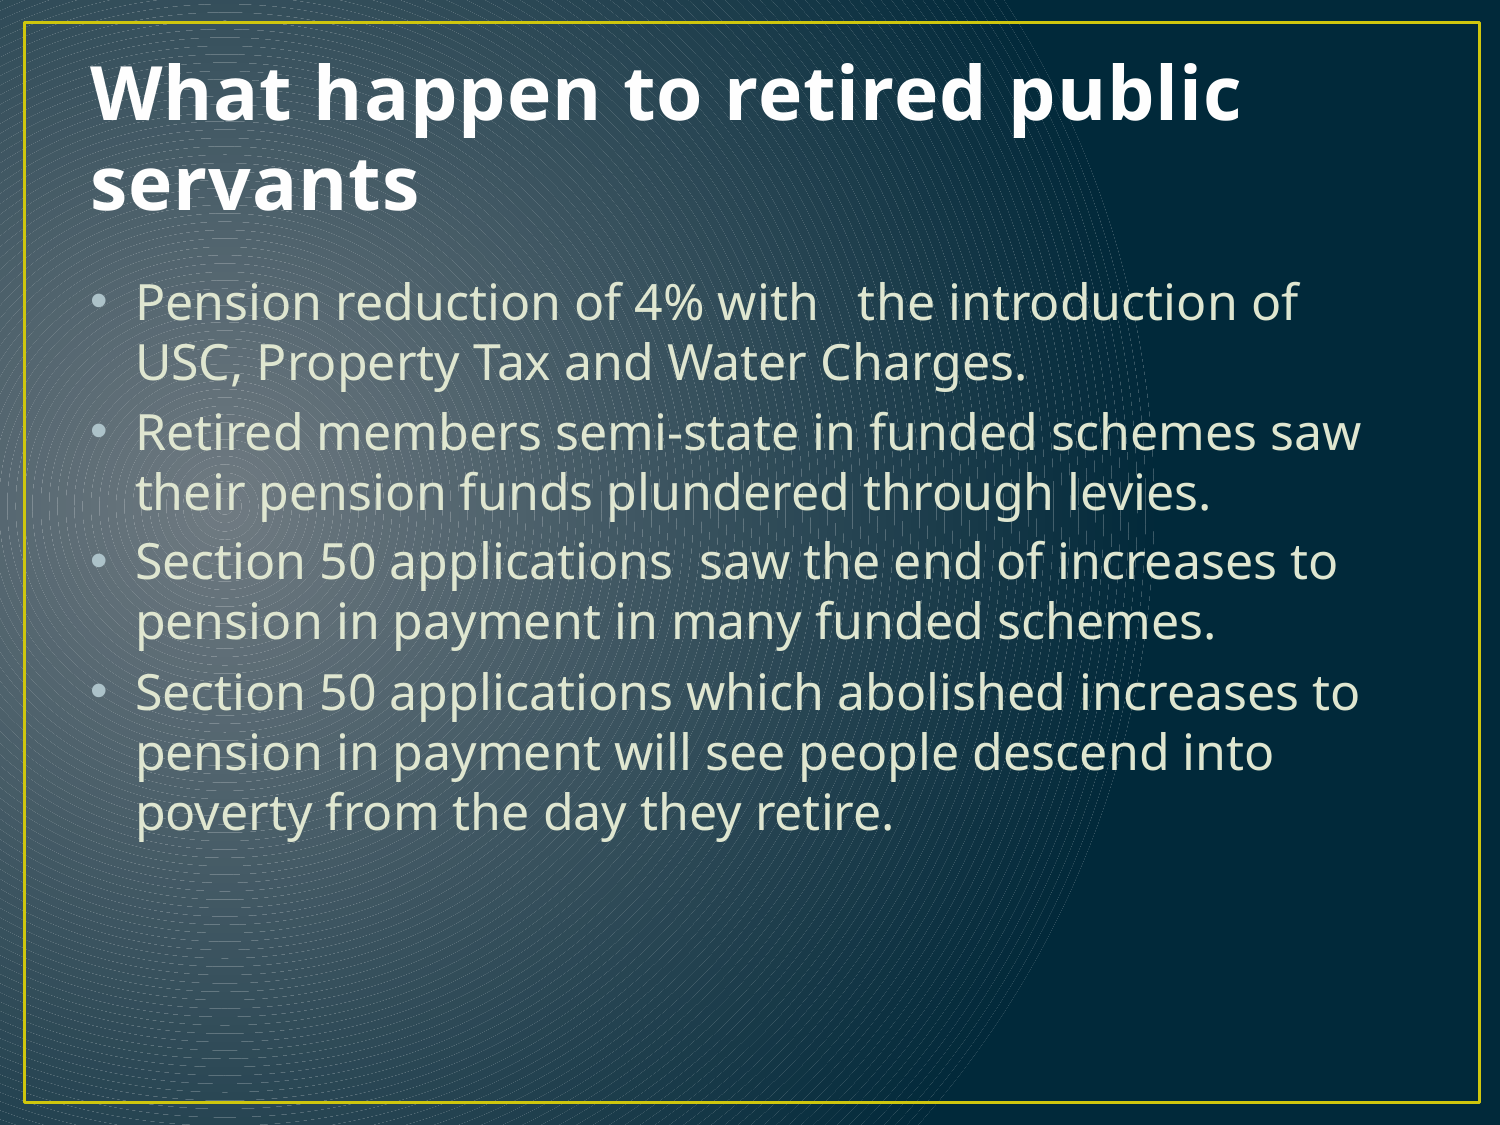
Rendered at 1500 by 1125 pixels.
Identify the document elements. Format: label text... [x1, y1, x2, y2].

list Pension reduction of 4% with the introduction of USC, Property Tax and Water Charges. Retired members semi-state in funded schemes saw their pension funds plundered through levies. Section 50 applications saw the end of increases to pension in payment in many funded schemes. Section 50 applications which abolished increases to pension in payment will see people descend into poverty from the day they retire. [75, 262, 1425, 1005]
title What happen to retired public servants [75, 45, 1425, 233]
